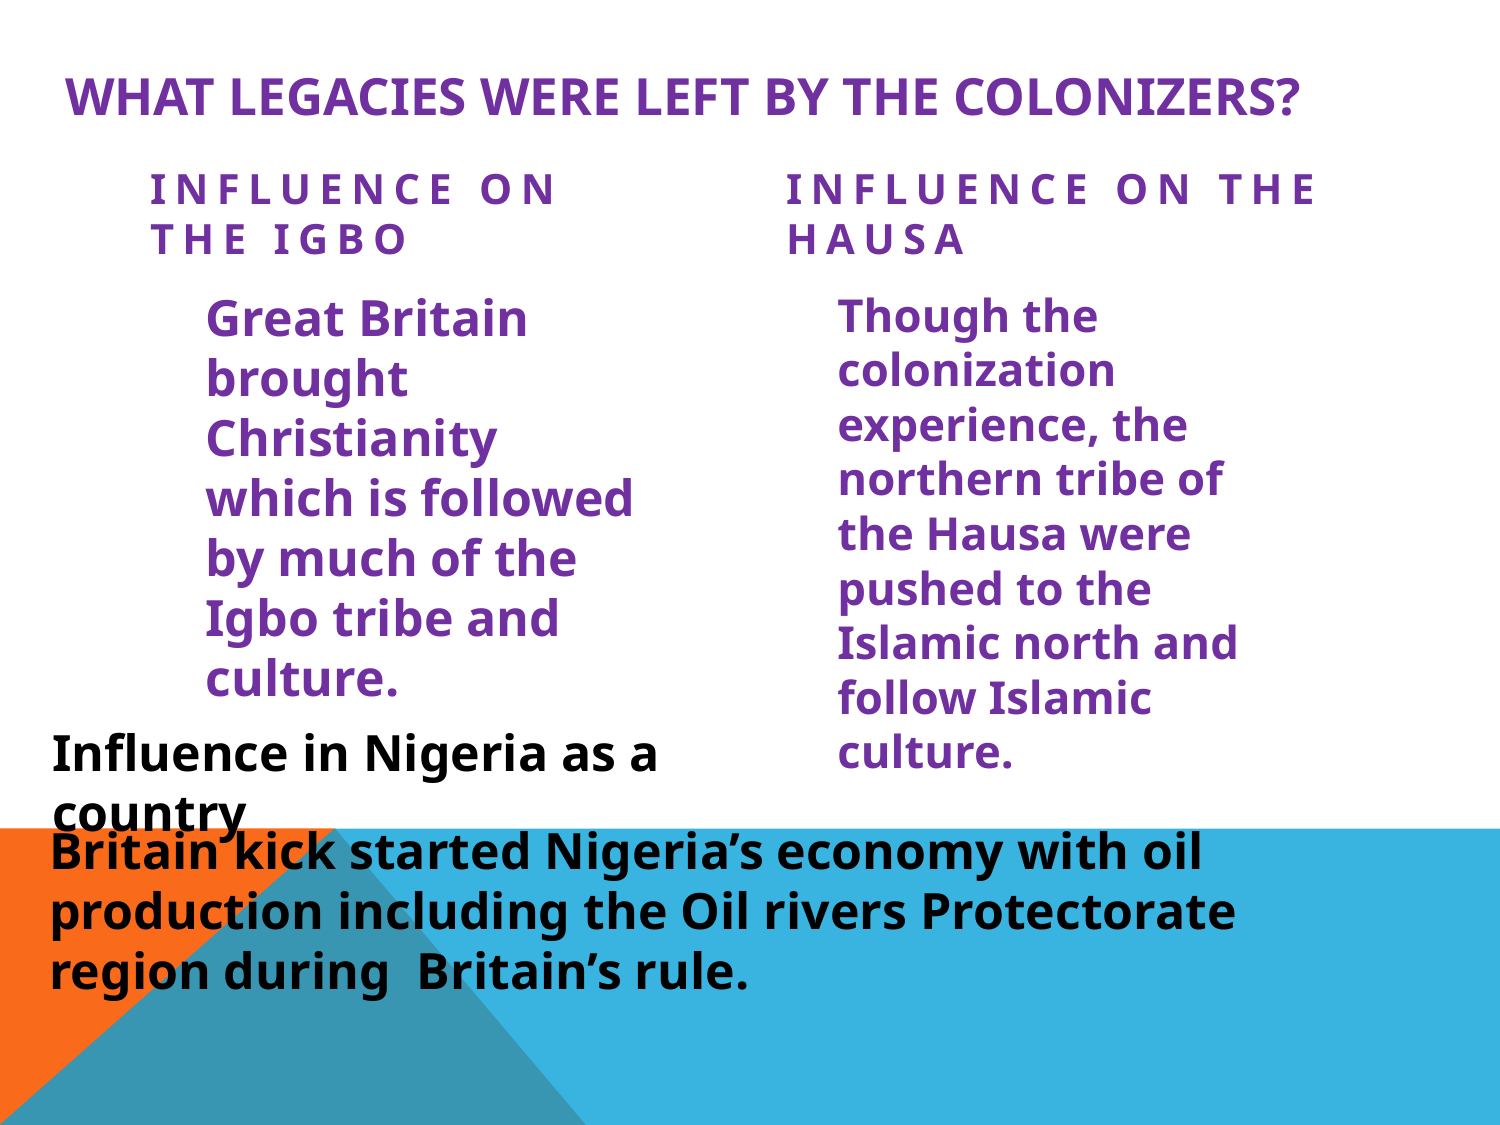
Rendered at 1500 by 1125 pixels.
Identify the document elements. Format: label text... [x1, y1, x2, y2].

list Influence on the igbo [135, 179, 660, 270]
text_box Influence in Nigeria as a country [37, 713, 825, 812]
list Influence on the hausa [771, 179, 1350, 270]
text_box Britain kick started Nigeria’s economy with oil production including the Oil rivers Protectorate region during Britain’s rule. [34, 812, 1347, 1008]
list Great Britain brought Christianity which is followed by much of the Igbo tribe and culture. [134, 279, 660, 713]
list Though the colonization experience, the northern tribe of the Hausa were pushed to the Islamic north and follow Islamic culture. [771, 279, 1296, 790]
title What legacies were left by the colonizers? [50, 50, 1425, 140]
